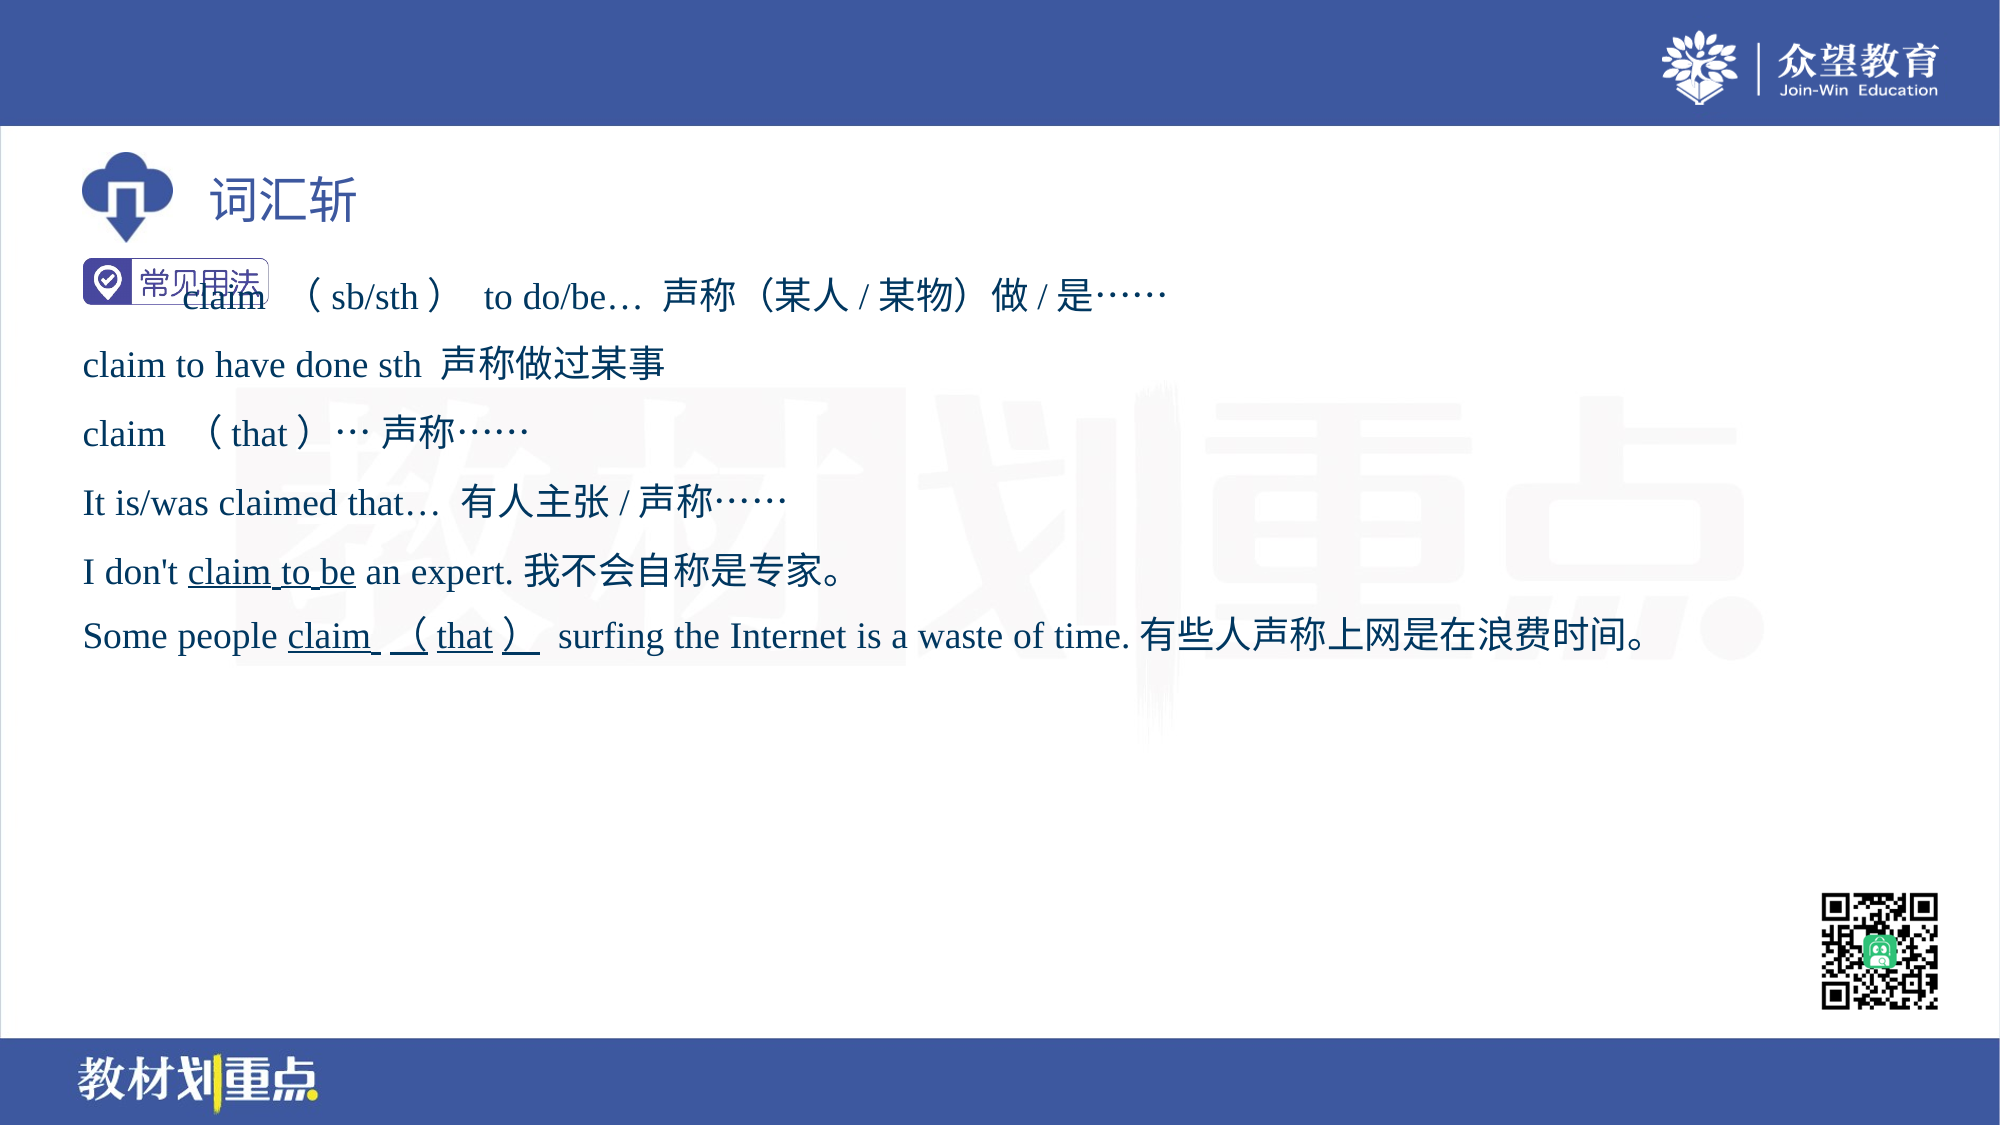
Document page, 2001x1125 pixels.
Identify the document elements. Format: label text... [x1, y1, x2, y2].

picture [0, 0, 2000, 1125]
text_box claim （sb/sth） to do/be… 声称（某人/某物）做/是…… claim to have done sth 声称做过某事 claim （that）… 声称…… It is/was claimed that… 有人主张/声称…… I don't claim to be an expert.我不会自称是专家。 Some people claim （that） surfing the Internet is a waste of time.有些人声称上网是在浪费时间。 [82, 247, 1817, 649]
